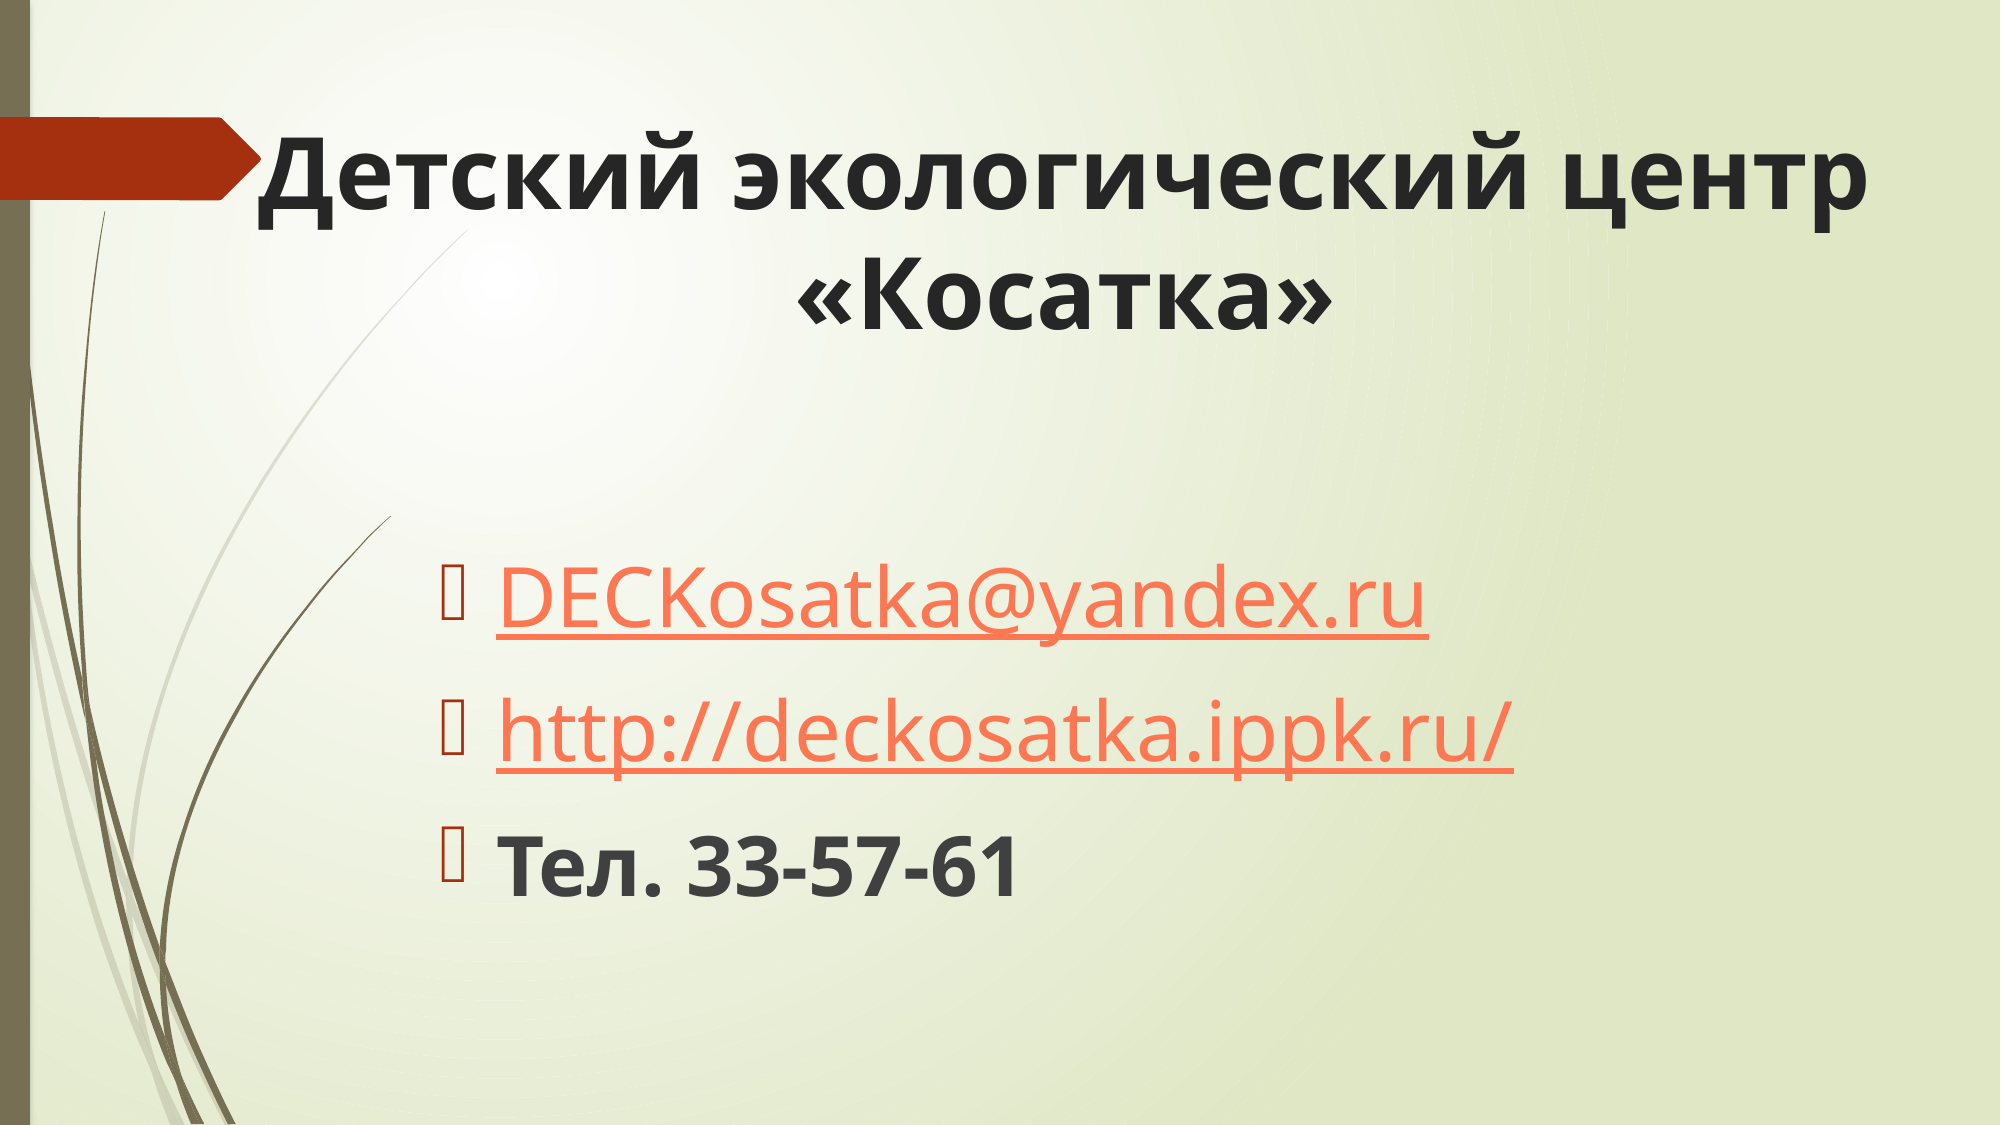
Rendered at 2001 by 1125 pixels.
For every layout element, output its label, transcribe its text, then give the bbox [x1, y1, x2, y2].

list DECKosatka@yandex.ru http://deckosatka.ippk.ru/ Тел. 33-57-61 [424, 350, 1888, 970]
title Детский экологический центр «Косатка» [243, 102, 1888, 313]
